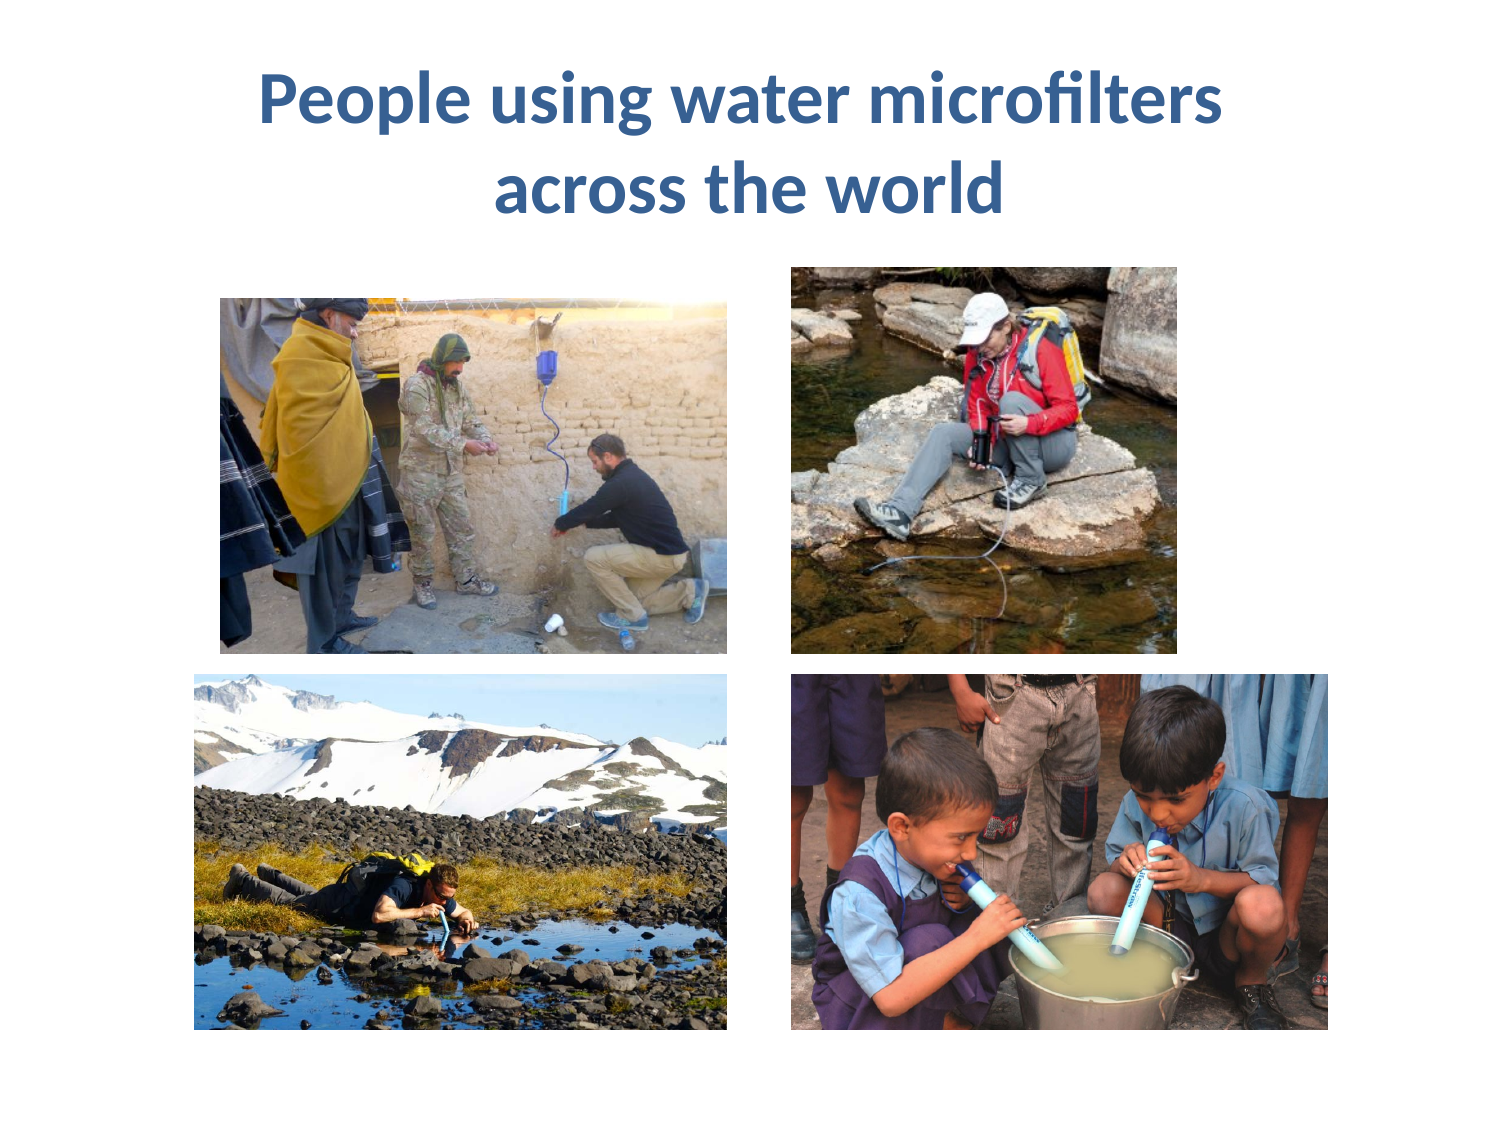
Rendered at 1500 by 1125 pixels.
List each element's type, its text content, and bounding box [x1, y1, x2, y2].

picture [791, 267, 1178, 654]
title People using water microfilters across the world [75, 45, 1425, 233]
picture [791, 674, 1328, 1031]
picture [194, 674, 727, 1030]
picture [220, 298, 727, 654]
